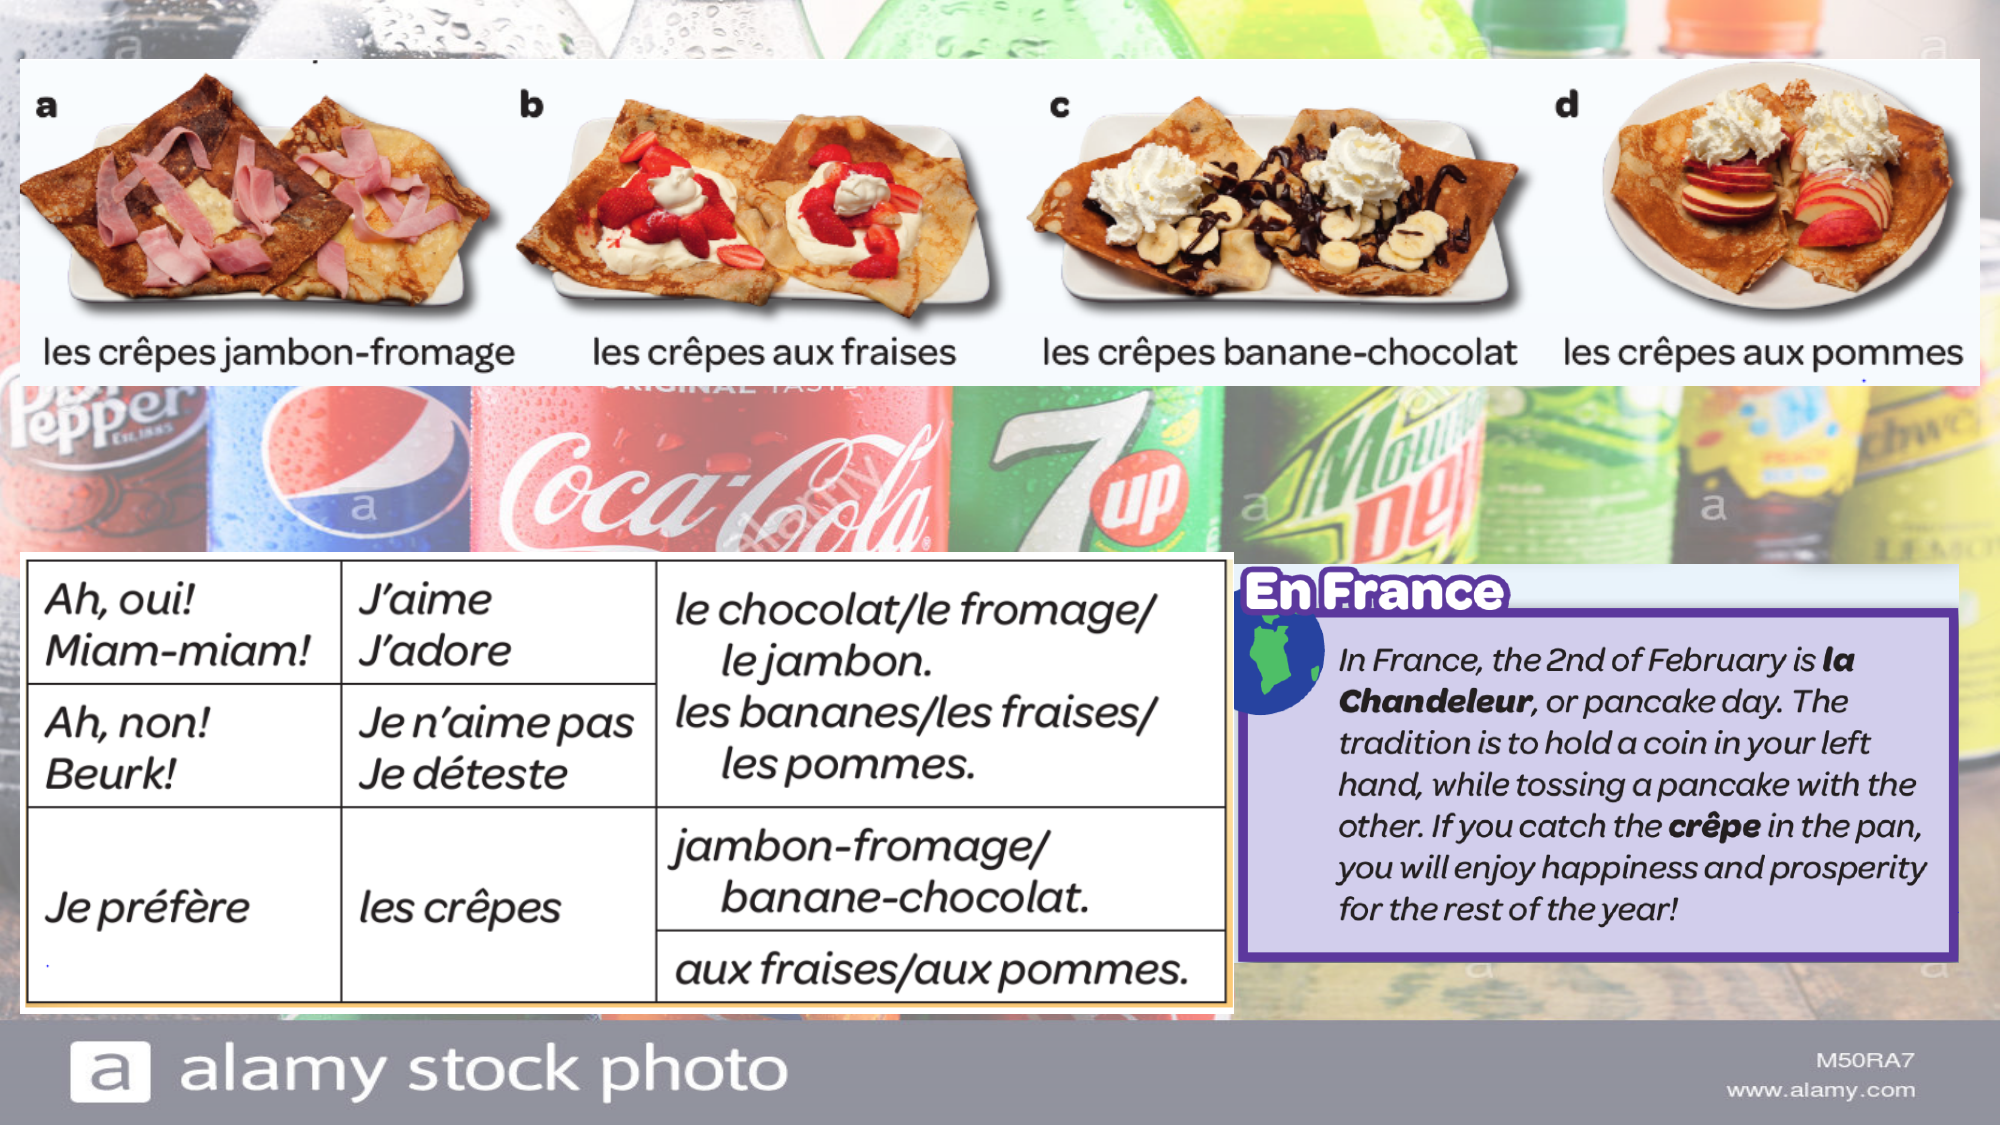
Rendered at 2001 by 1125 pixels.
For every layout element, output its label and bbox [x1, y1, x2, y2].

picture [20, 59, 1980, 386]
picture [20, 552, 1959, 1014]
